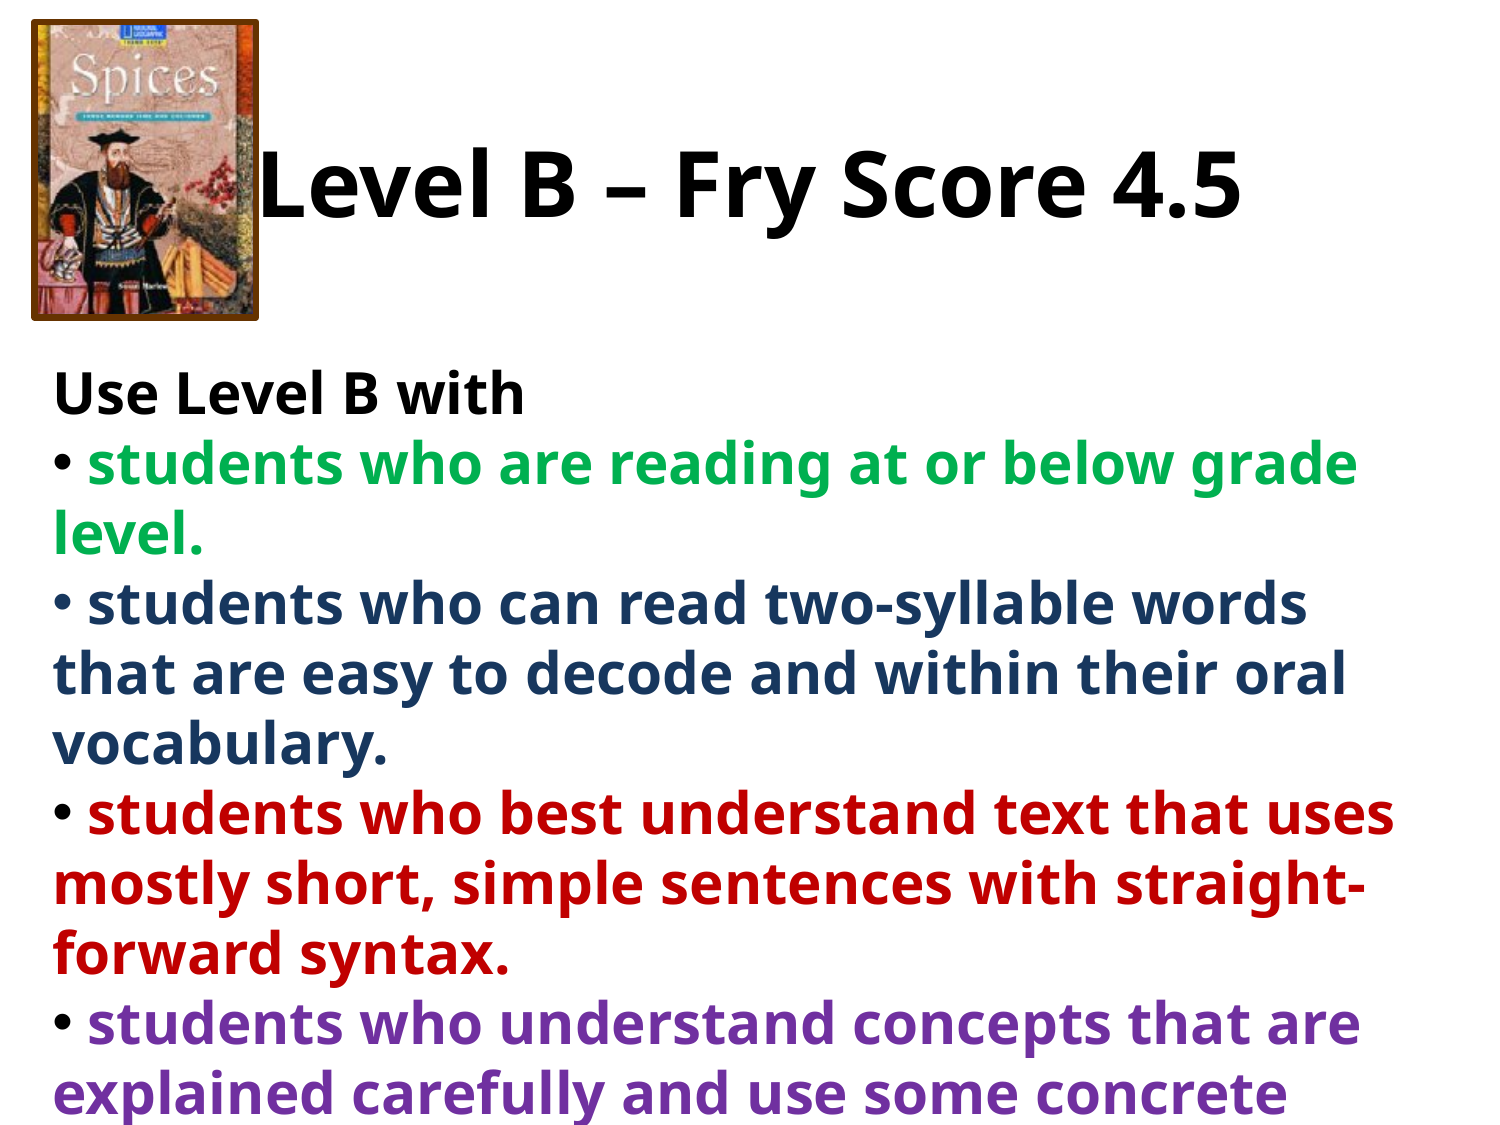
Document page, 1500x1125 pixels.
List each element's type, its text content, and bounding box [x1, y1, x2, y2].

title Level B – Fry Score 4.5 [259, 87, 1425, 275]
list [37, 24, 254, 315]
text_box Use Level B with students who are reading at or below grade level. students who can read two-syllable words that are easy to decode and within their oral vocabulary. students who best understand text that uses mostly short, simple sentences with straight-forward syntax. students who understand concepts that are explained carefully and use some concrete examples. students with reading levels that range from 3.5 to 4.5. [37, 348, 1450, 1125]
